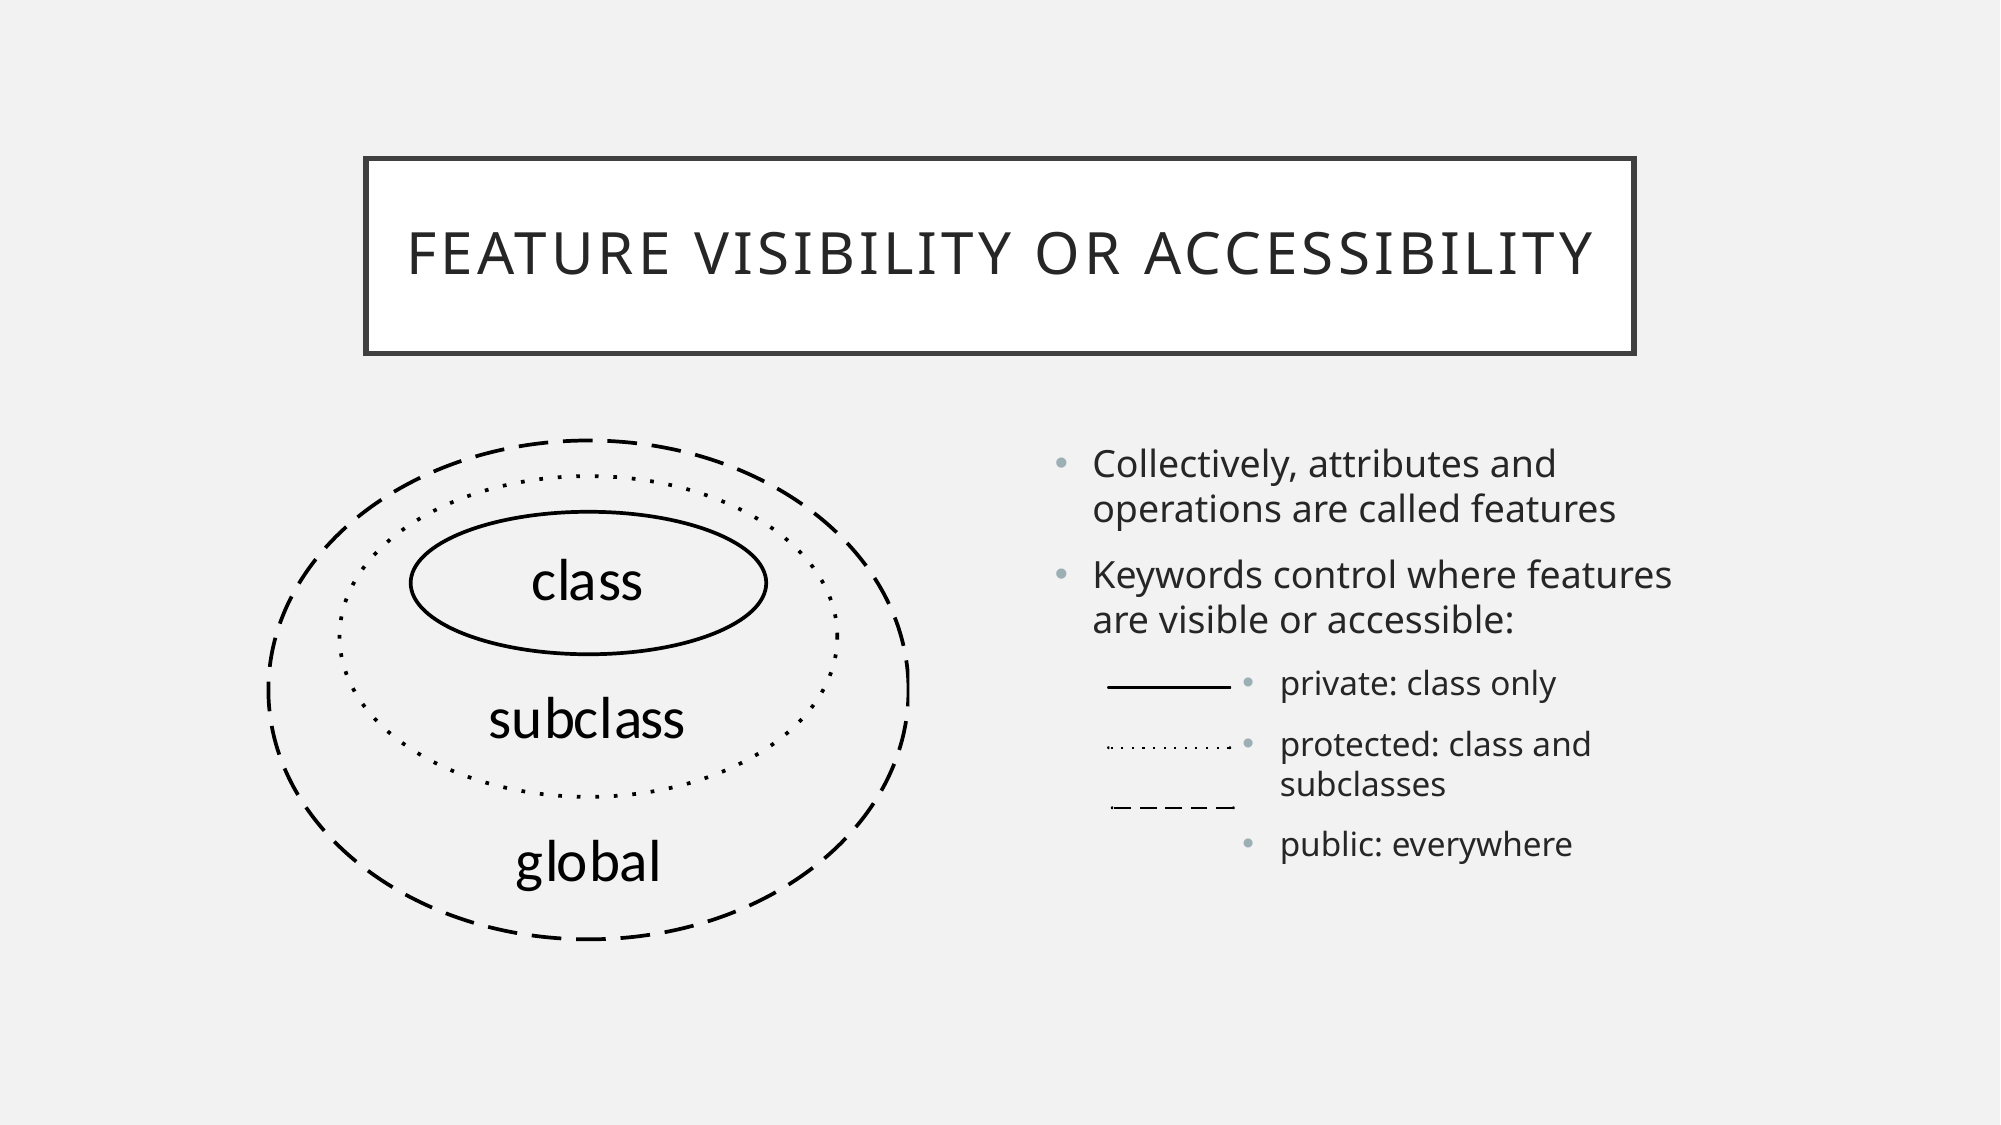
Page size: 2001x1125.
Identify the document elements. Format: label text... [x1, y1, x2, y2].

title Feature Visibility or Accessibility [363, 156, 1637, 356]
picture [1104, 742, 1232, 751]
list Collectively, attributes and operations are called features Keywords control where features are visible or accessible: private: class only protected: class and subclasses public: everywhere [1039, 432, 1741, 942]
picture [260, 432, 910, 942]
picture [1107, 802, 1235, 811]
picture [1104, 681, 1232, 691]
